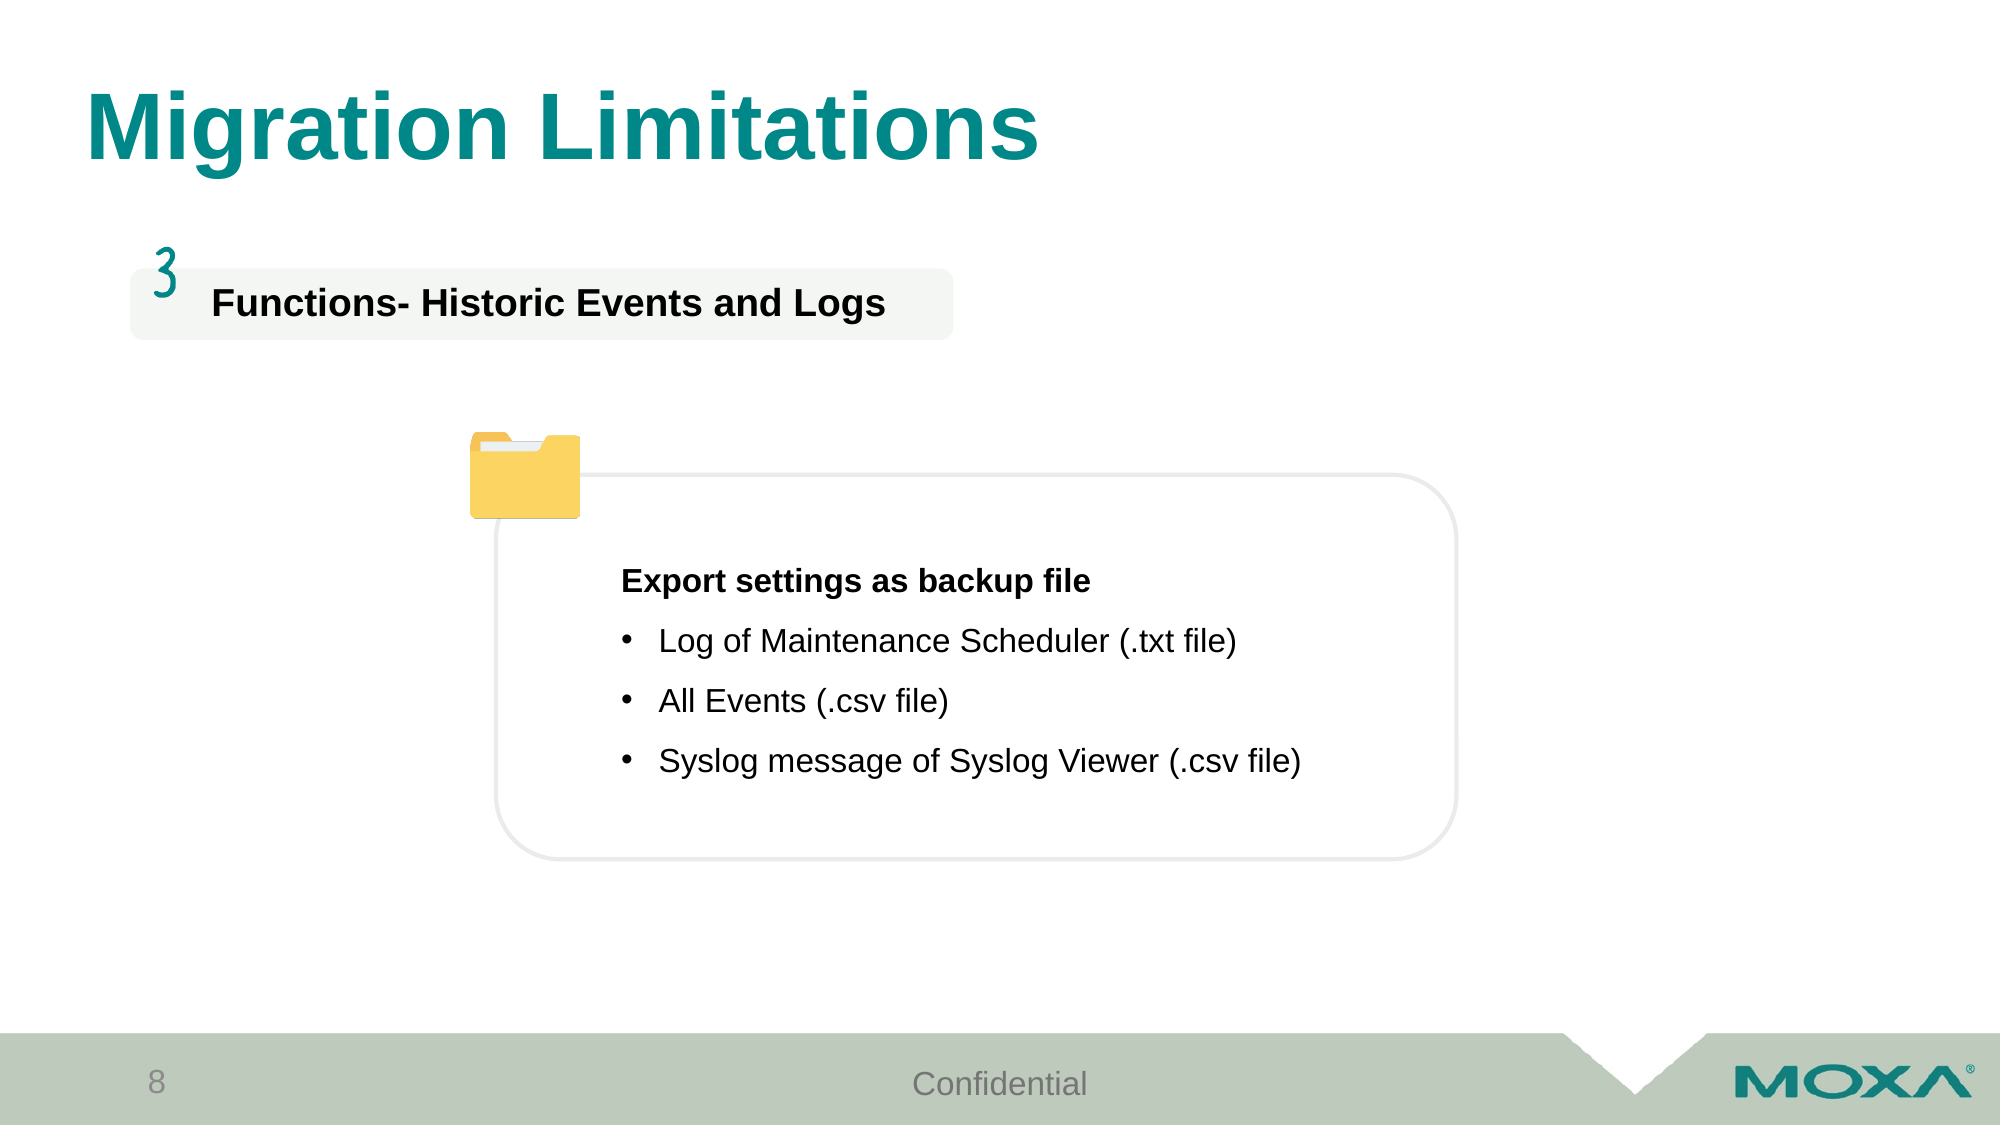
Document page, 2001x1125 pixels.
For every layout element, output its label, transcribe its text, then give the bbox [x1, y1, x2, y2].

text_box [130, 276, 954, 340]
text_box Functions- Historic Events and Logs [196, 270, 952, 332]
text_box Export settings as backup file Log of Maintenance Scheduler (.txt file) All Events (.csv file) Syslog message of Syslog Viewer (.csv file) [606, 532, 1412, 787]
slide_number 8 [70, 1050, 181, 1111]
text_box [493, 472, 1459, 862]
picture [0, 0, 2000, 1125]
title Migration Limitations [70, 44, 1945, 201]
